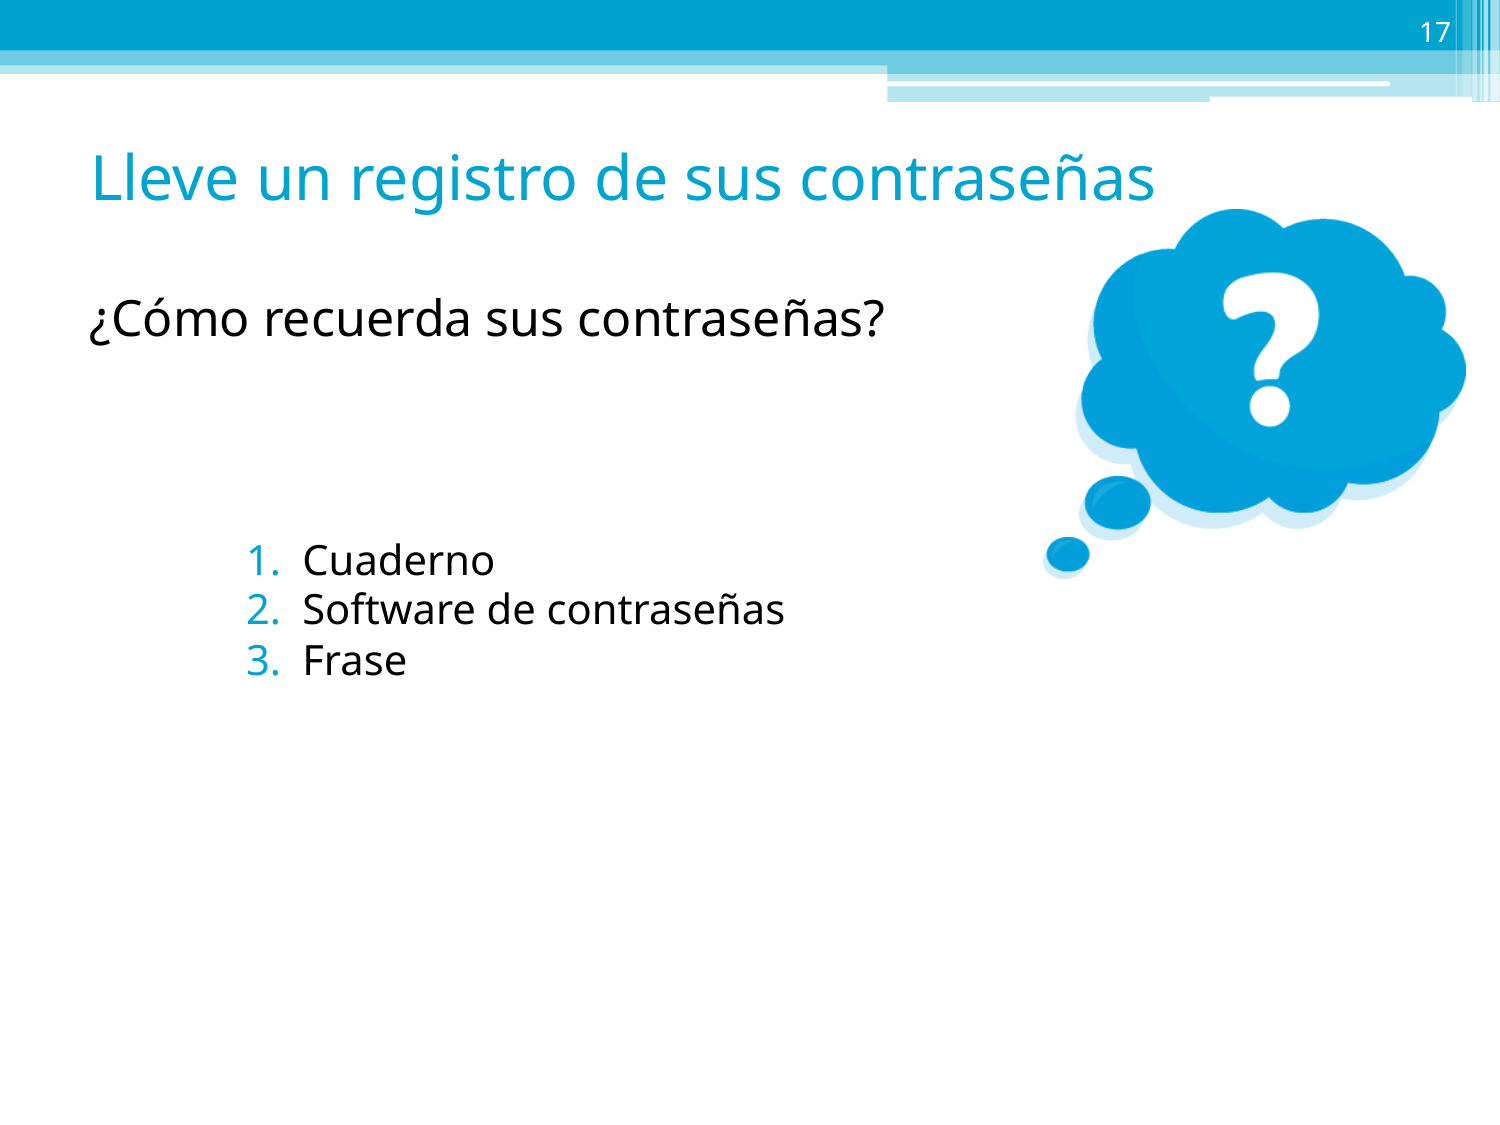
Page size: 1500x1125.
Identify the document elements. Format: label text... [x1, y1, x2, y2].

picture [1250, 386, 1290, 427]
slide_number 17 [1340, 0, 1466, 61]
text_box ¿Cómo recuerda sus contraseñas? [75, 279, 946, 355]
picture [1223, 273, 1319, 380]
picture [1042, 209, 1466, 579]
picture [1245, 209, 1466, 363]
text_box Cuaderno Software de contraseñas Frase [231, 525, 1284, 691]
title Lleve un registro de sus contraseñas [75, 87, 1425, 263]
